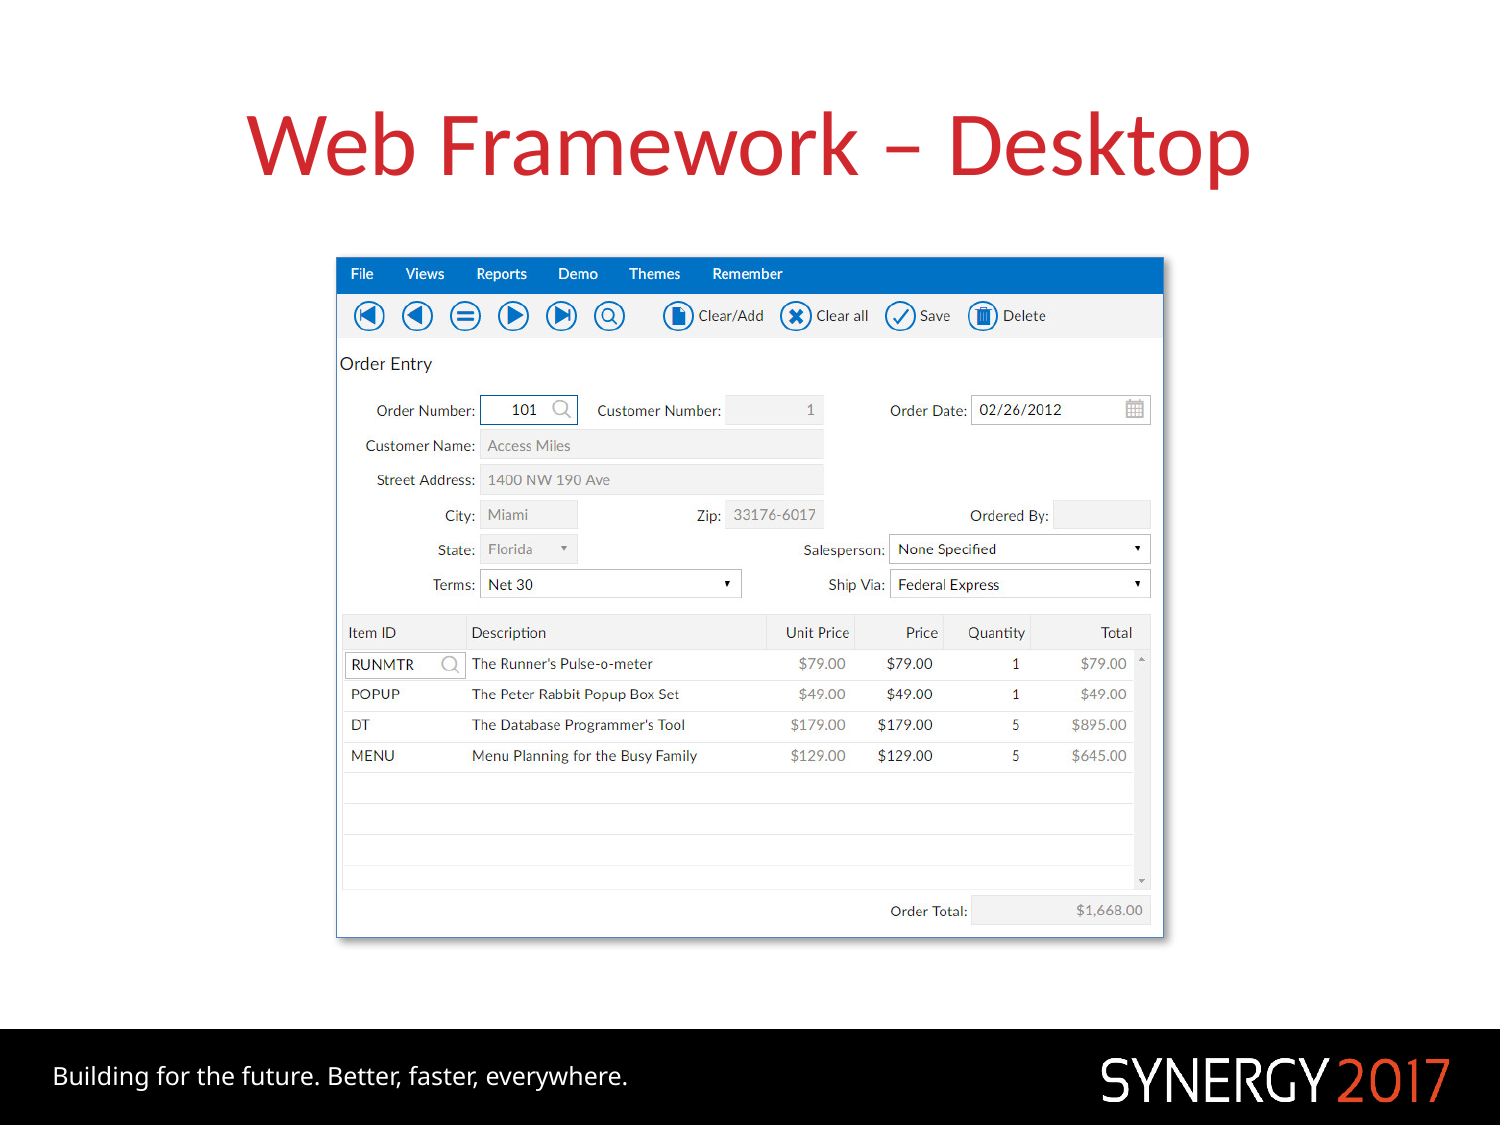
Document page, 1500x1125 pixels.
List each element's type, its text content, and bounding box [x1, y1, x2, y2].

picture [1087, 1042, 1463, 1118]
picture [336, 256, 1164, 938]
title Web Framework – Desktop [75, 45, 1425, 233]
